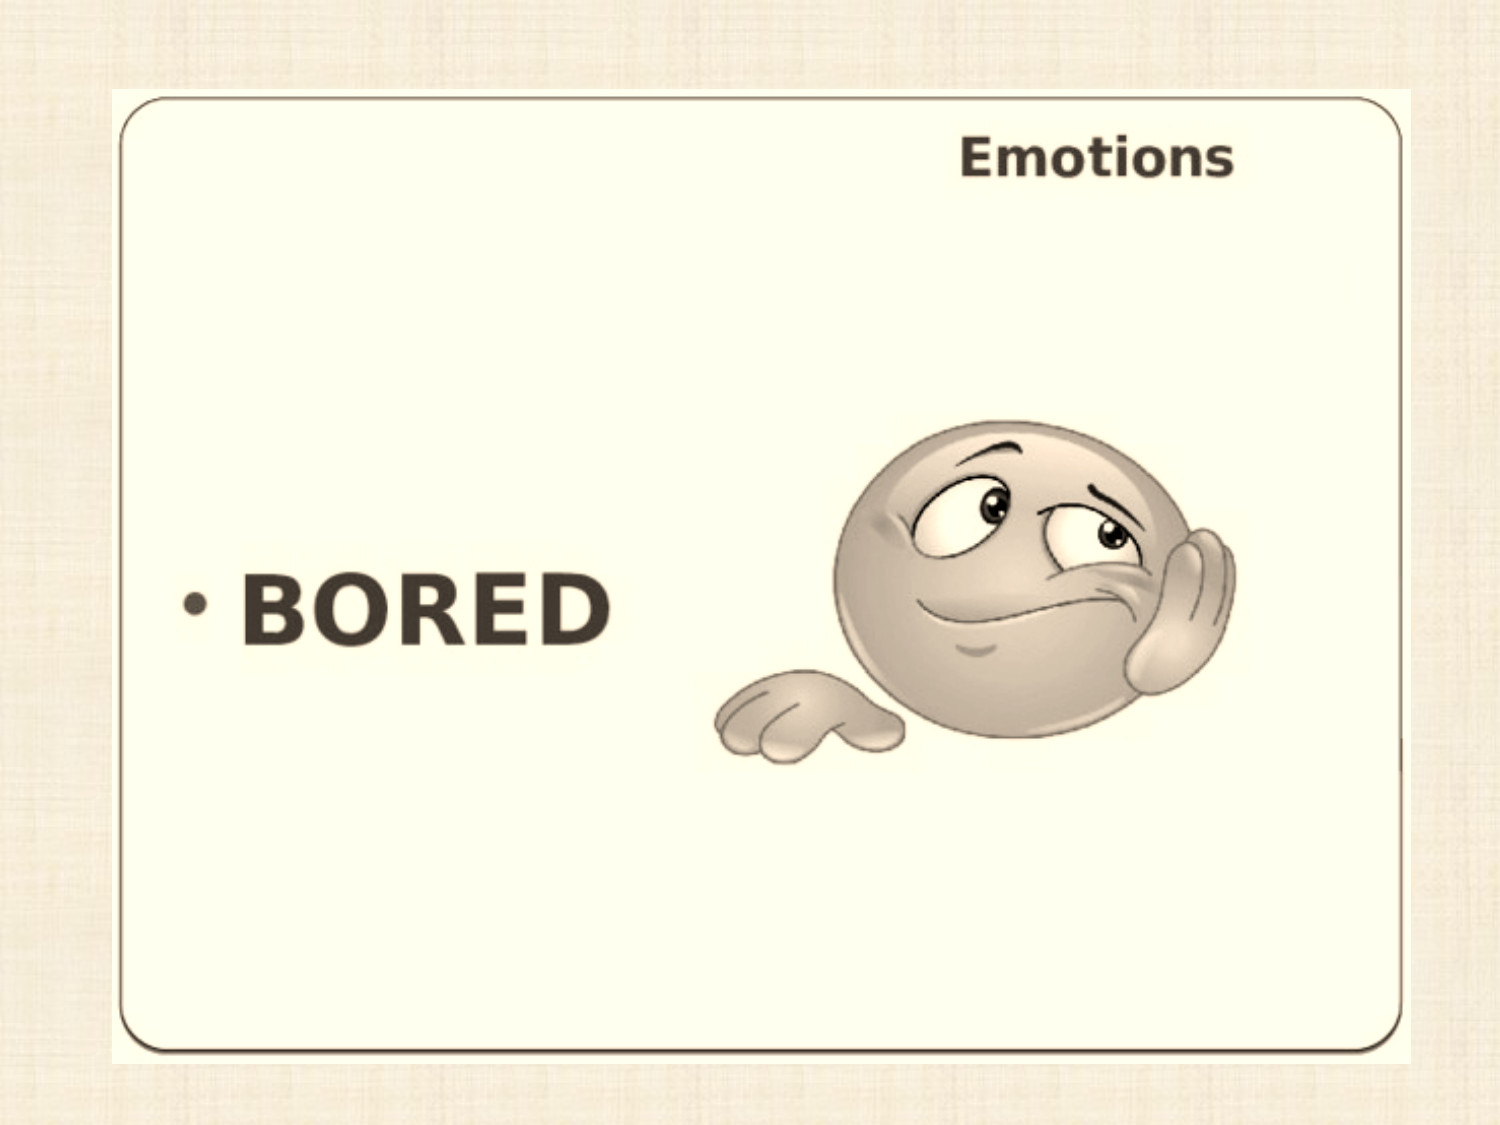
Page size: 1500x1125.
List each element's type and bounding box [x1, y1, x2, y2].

list [111, 89, 1412, 1065]
